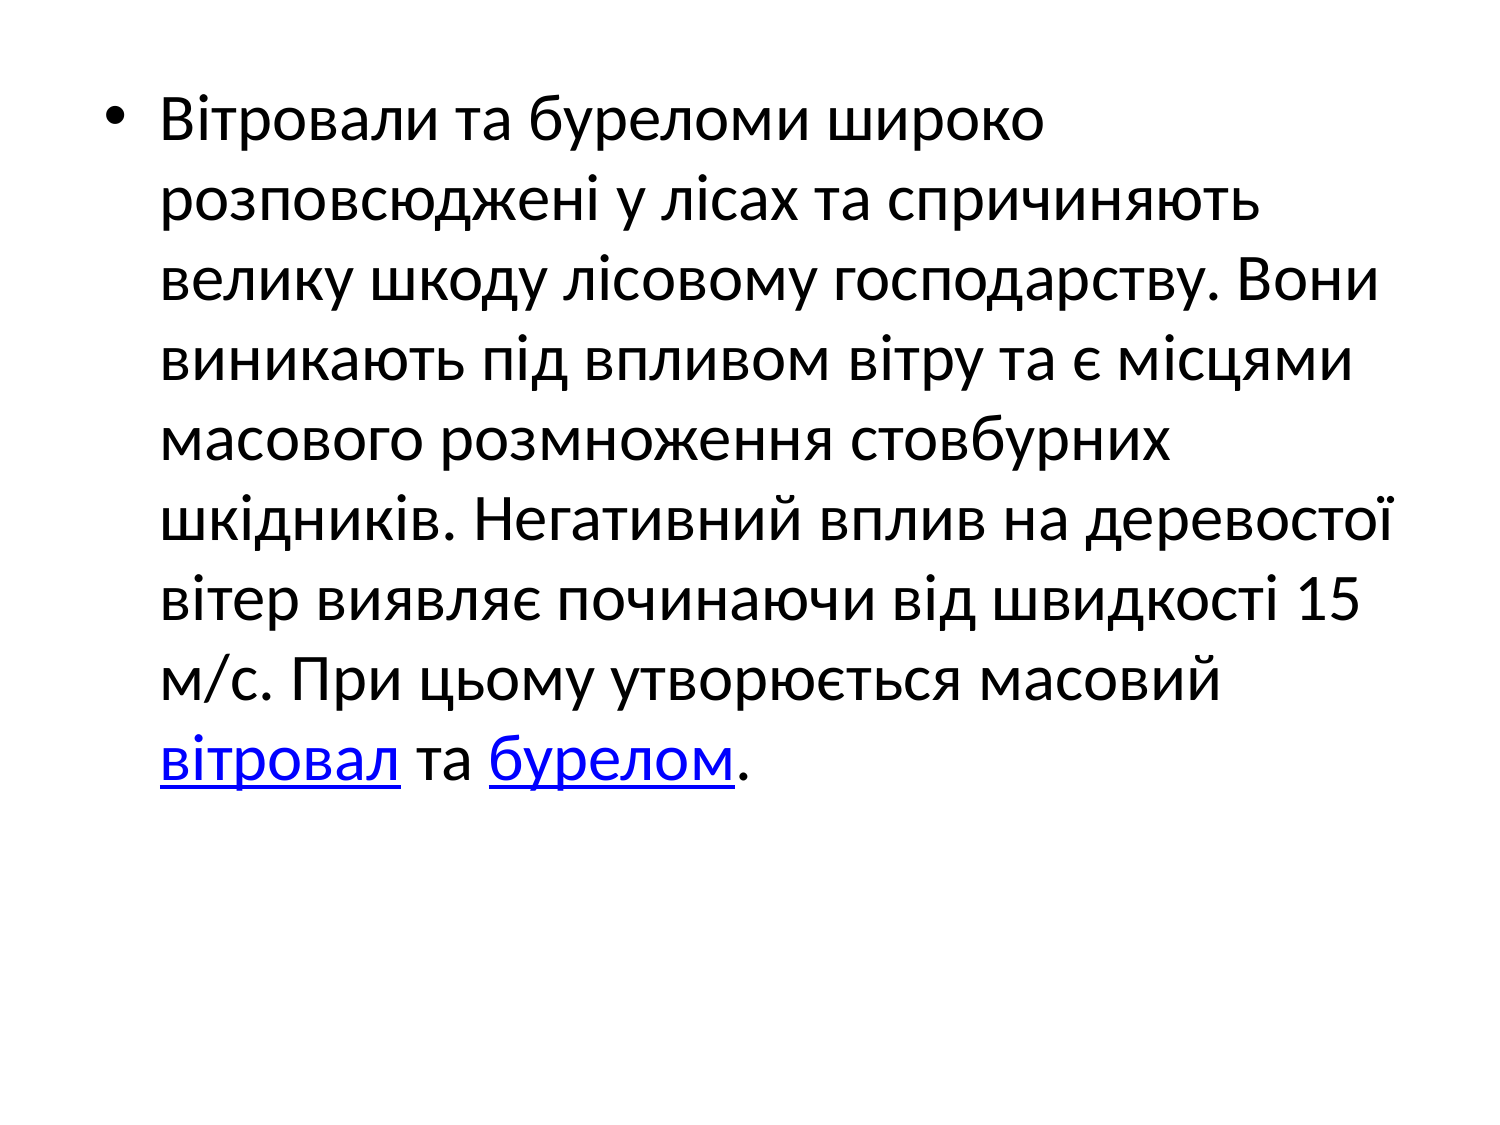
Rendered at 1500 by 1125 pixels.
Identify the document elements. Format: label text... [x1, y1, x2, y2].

list Вітровали та буреломи широко розповсюджені у лісах та спричиняють велику шкоду лісовому господарству. Вони виникають під впливом вітру та є місцями масового розмноження стовбурних шкідників. Негативний вплив на деревостої вітер виявляє починаючи від швидкості 15 м/с. При цьому утворюється масовий вітровал та бурелом. [88, 66, 1439, 809]
